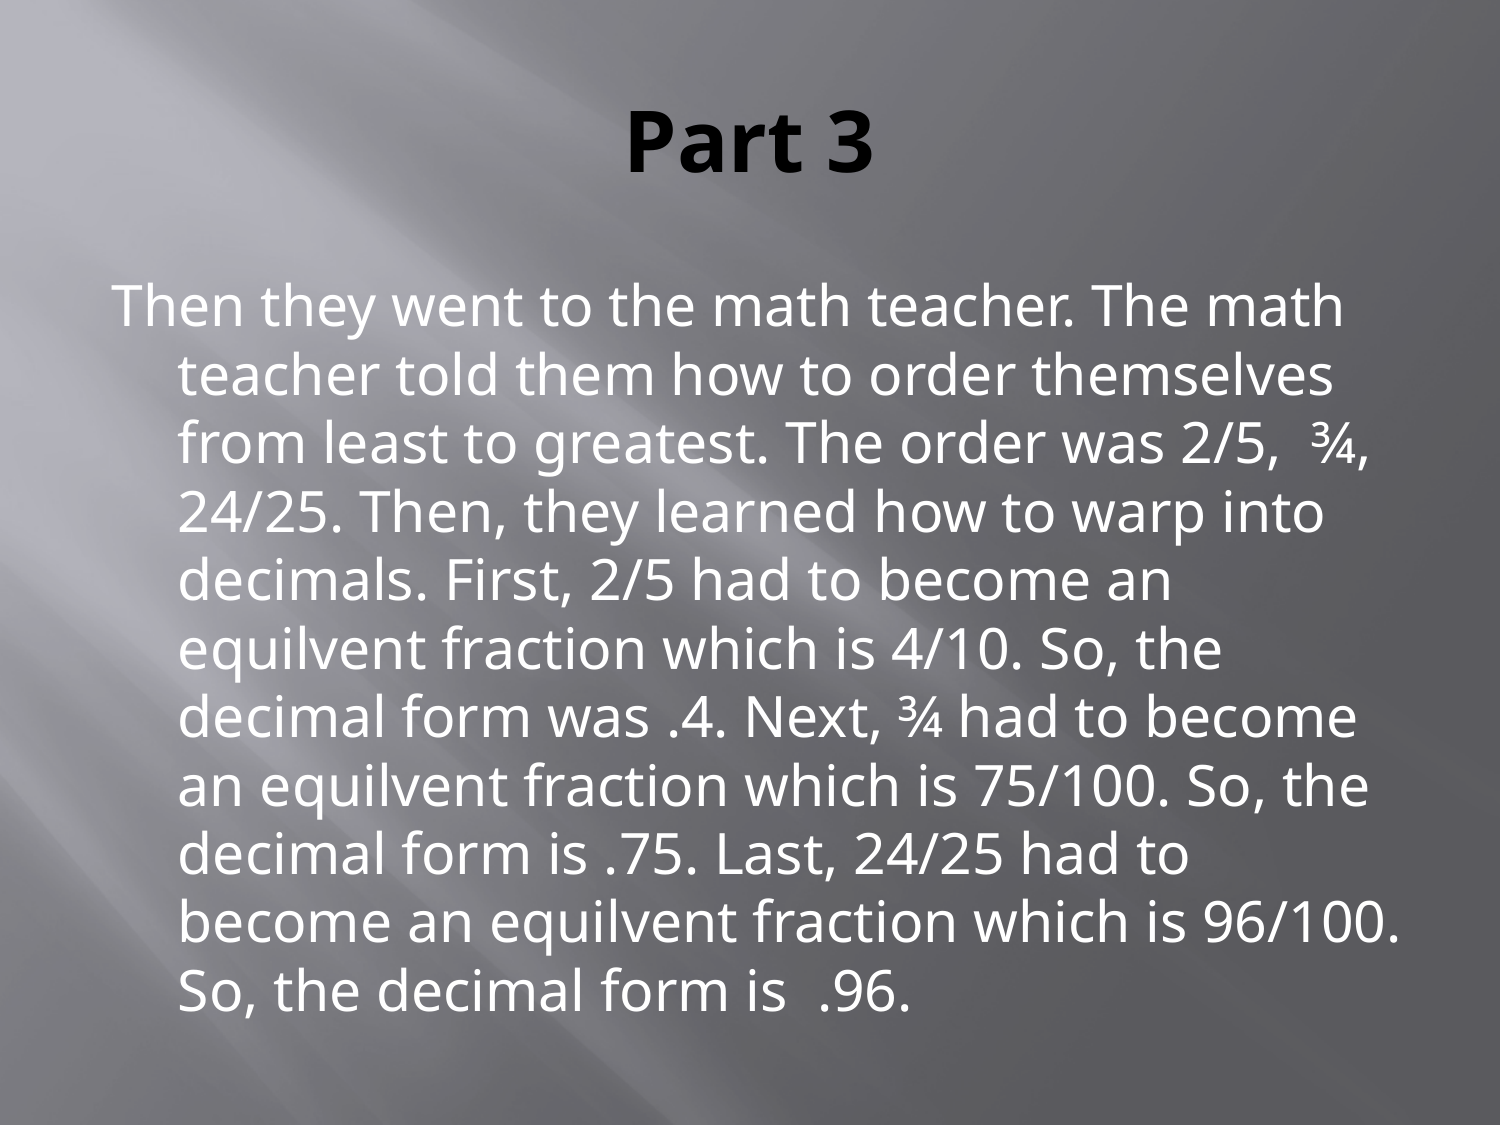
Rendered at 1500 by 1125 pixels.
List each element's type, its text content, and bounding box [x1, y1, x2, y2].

title Part 3 [75, 45, 1425, 233]
list Then they went to the math teacher. The math teacher told them how to order themselves from least to greatest. The order was 2/5, ¾, 24/25. Then, they learned how to warp into decimals. First, 2/5 had to become an equilvent fraction which is 4/10. So, the decimal form was .4. Next, ¾ had to become an equilvent fraction which is 75/100. So, the decimal form is .75. Last, 24/25 had to become an equilvent fraction which is 96/100. So, the decimal form is .96. [75, 262, 1425, 1035]
